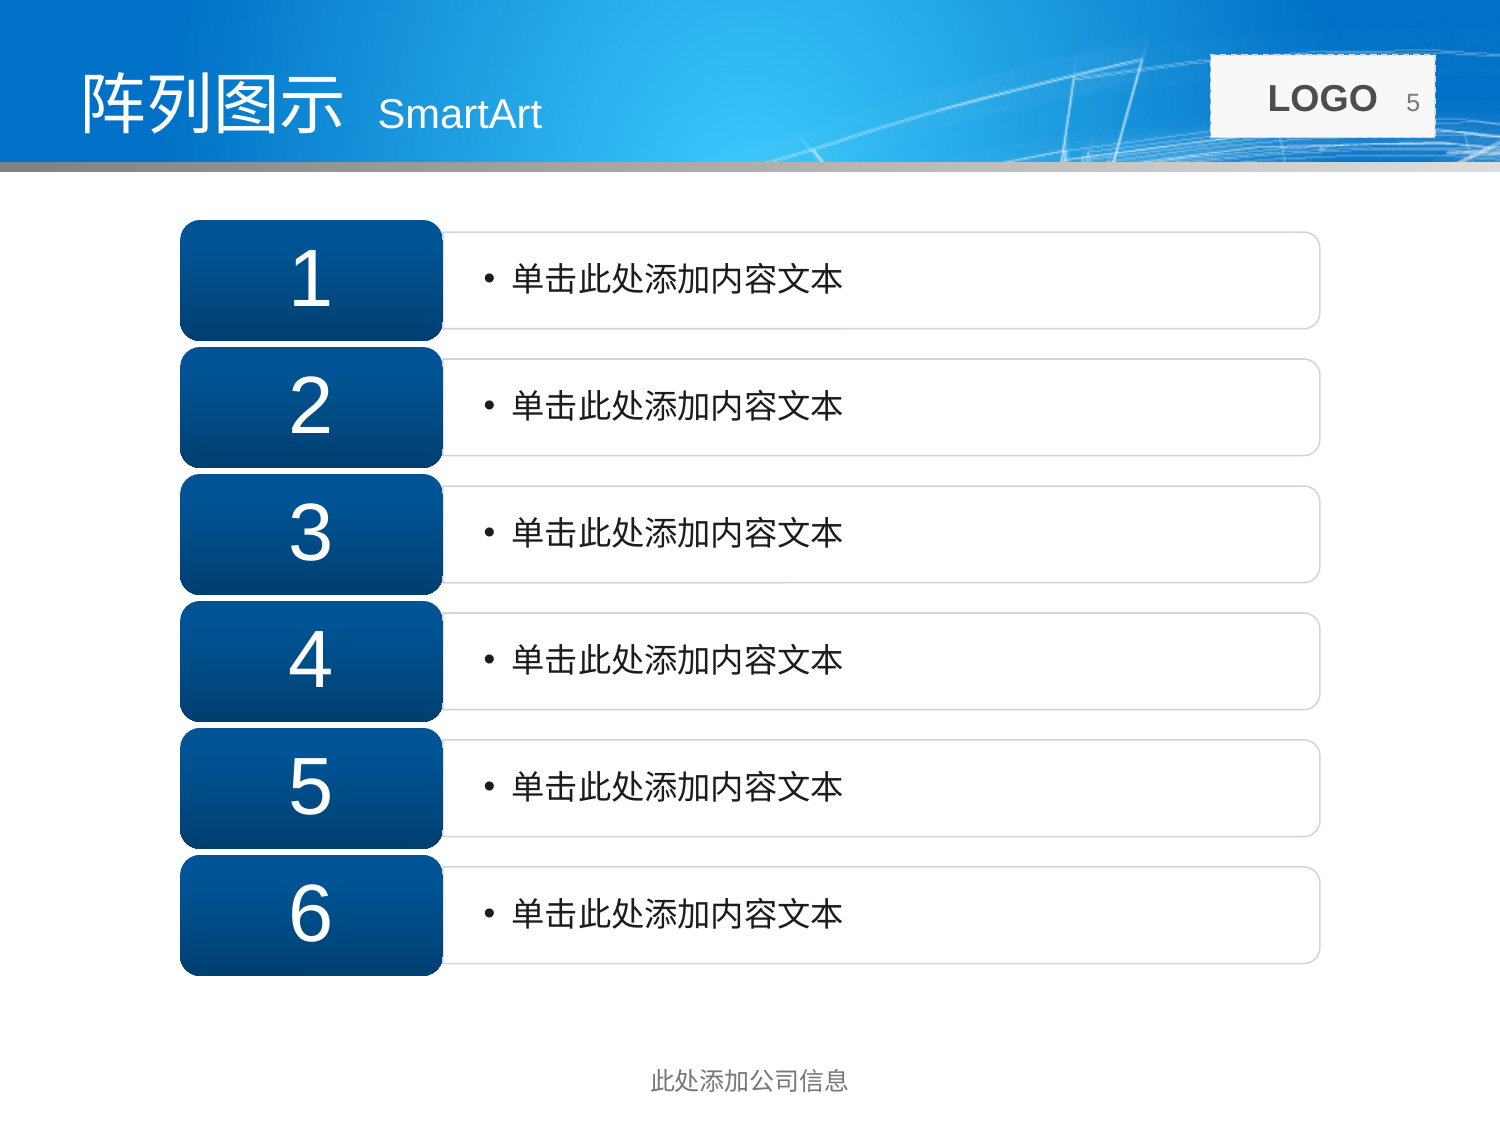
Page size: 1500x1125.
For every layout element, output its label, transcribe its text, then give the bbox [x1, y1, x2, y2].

slide_number 5 [64, 42, 1436, 162]
picture [0, 0, 1500, 163]
footer 此处添加公司信息 [512, 1058, 988, 1103]
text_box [64, 219, 1436, 977]
